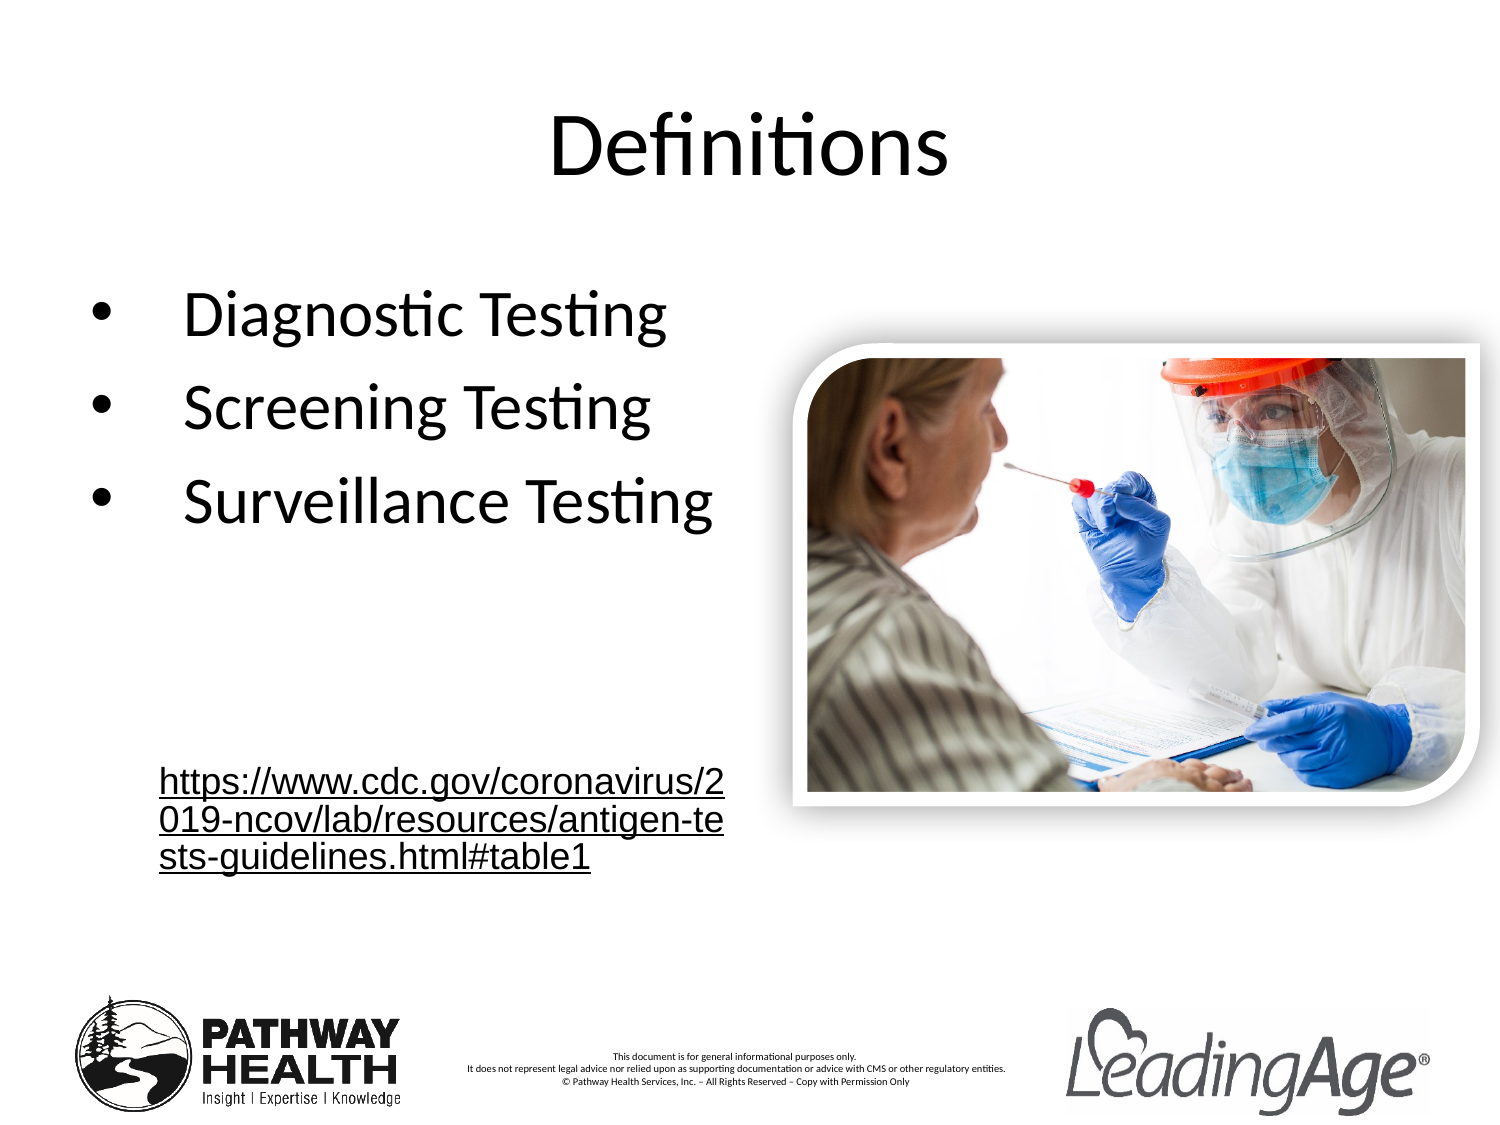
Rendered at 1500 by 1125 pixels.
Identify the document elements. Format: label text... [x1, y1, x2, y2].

text_box https://www.cdc.gov/coronavirus/2019-ncov/lab/resources/antigen-tests-guidelines.html#table1 [144, 749, 750, 855]
picture [799, 350, 1473, 800]
picture [1066, 1008, 1430, 1116]
title Definitions [75, 45, 1425, 233]
list Diagnostic Testing Screening Testing Surveillance Testing [75, 262, 1425, 575]
picture [75, 995, 400, 1112]
